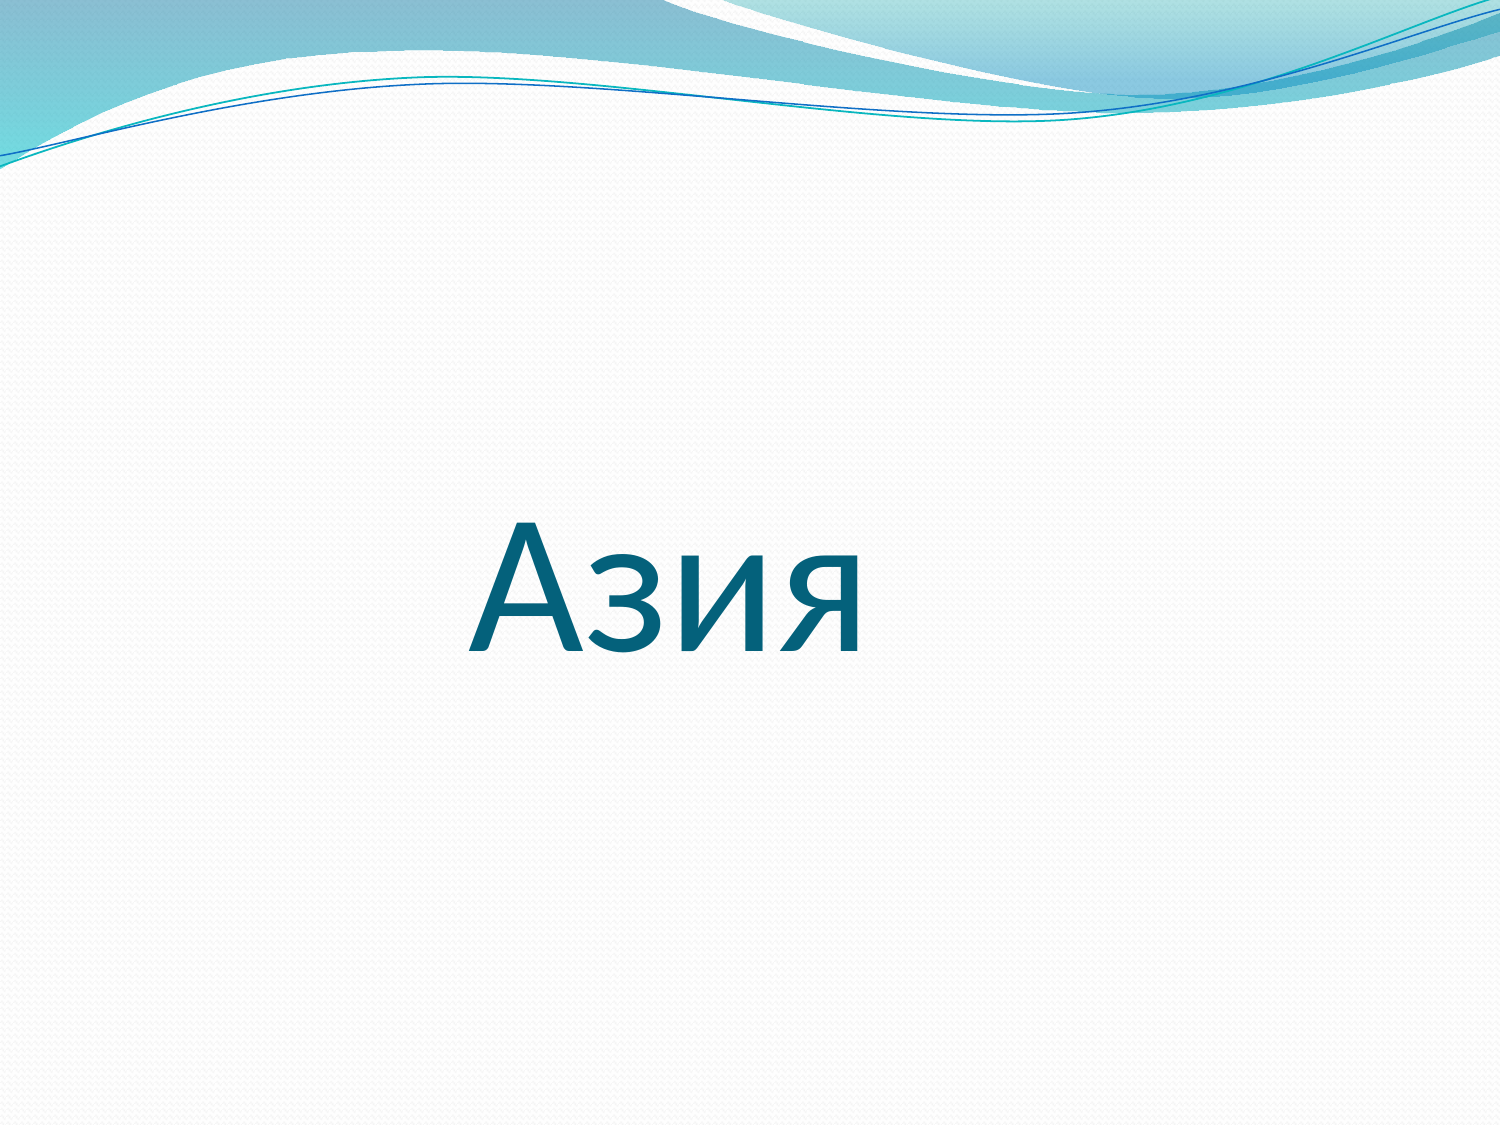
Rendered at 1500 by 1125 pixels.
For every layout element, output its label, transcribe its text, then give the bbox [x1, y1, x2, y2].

title Азия [468, 410, 1336, 692]
